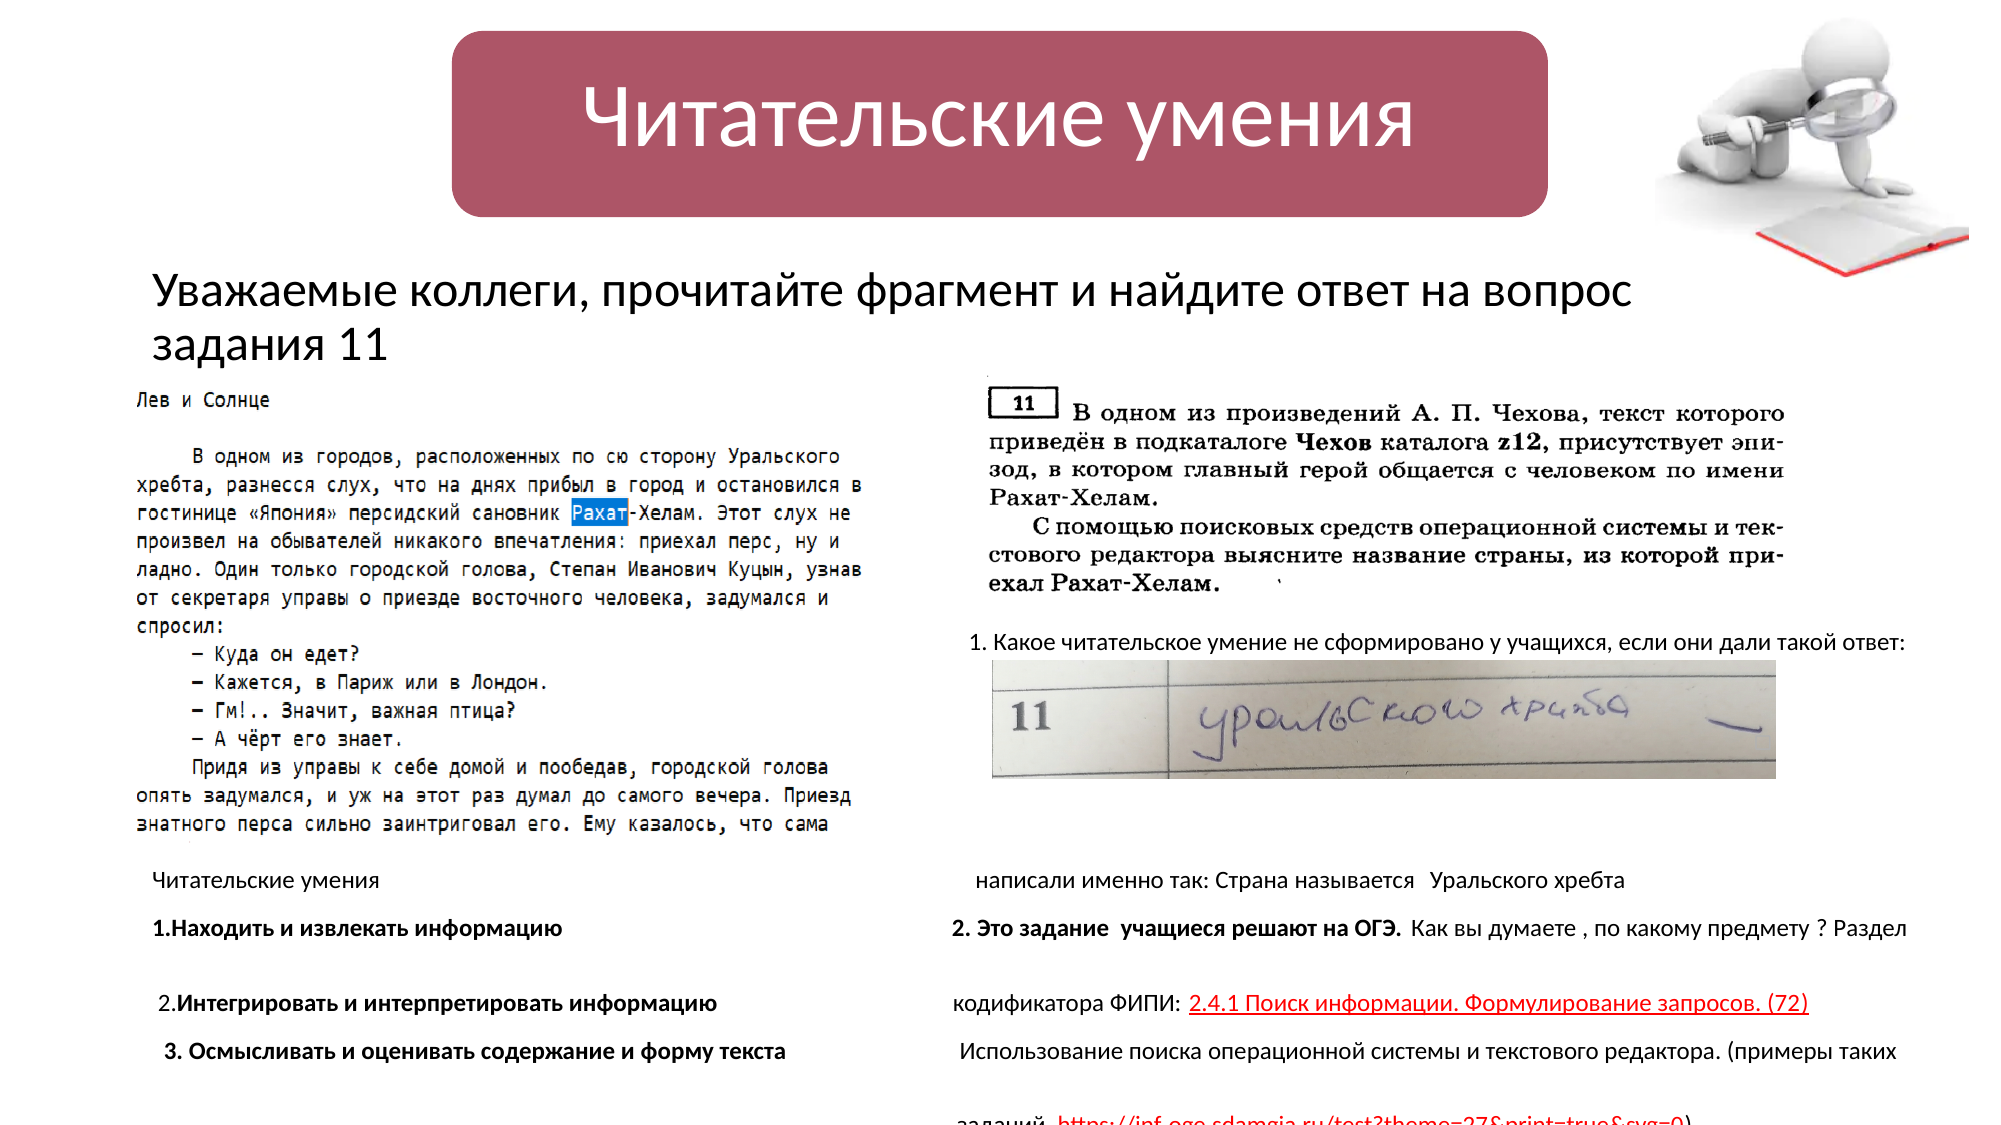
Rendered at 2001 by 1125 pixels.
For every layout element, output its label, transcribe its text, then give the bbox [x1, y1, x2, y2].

text_box [451, 29, 1549, 59]
picture [952, 371, 1815, 619]
picture [1655, 14, 1969, 278]
text_box Уважаемые коллеги, прочитайте фрагмент и найдите ответ на вопрос задания 11 1. Какое читательское умение не сформировано у учащихся, если они дали такой ответ: Читательские умения написали именно так: Страна называется Уральского хребта 1.Находить и извлекать информацию 2. Это задание учащиеся решают на ОГЭ. Как вы думаете , по какому предмету ? Раздел 2.Интегрировать и интерпретировать информацию кодификатора ФИПИ: 2.4.1 Поиск информации. Формулирование запросов. (72) 3. Осмысливать и оценивать содержание и форму текста Использование поиска операционной системы и текстового редактора. (примеры таких заданий https://inf-oge.sdamgia.ru/test?theme=27&print=true&svg=0) [137, 255, 1950, 1066]
picture [992, 660, 1776, 779]
text_box Читательские умения [137, 59, 1655, 255]
picture [137, 378, 883, 843]
